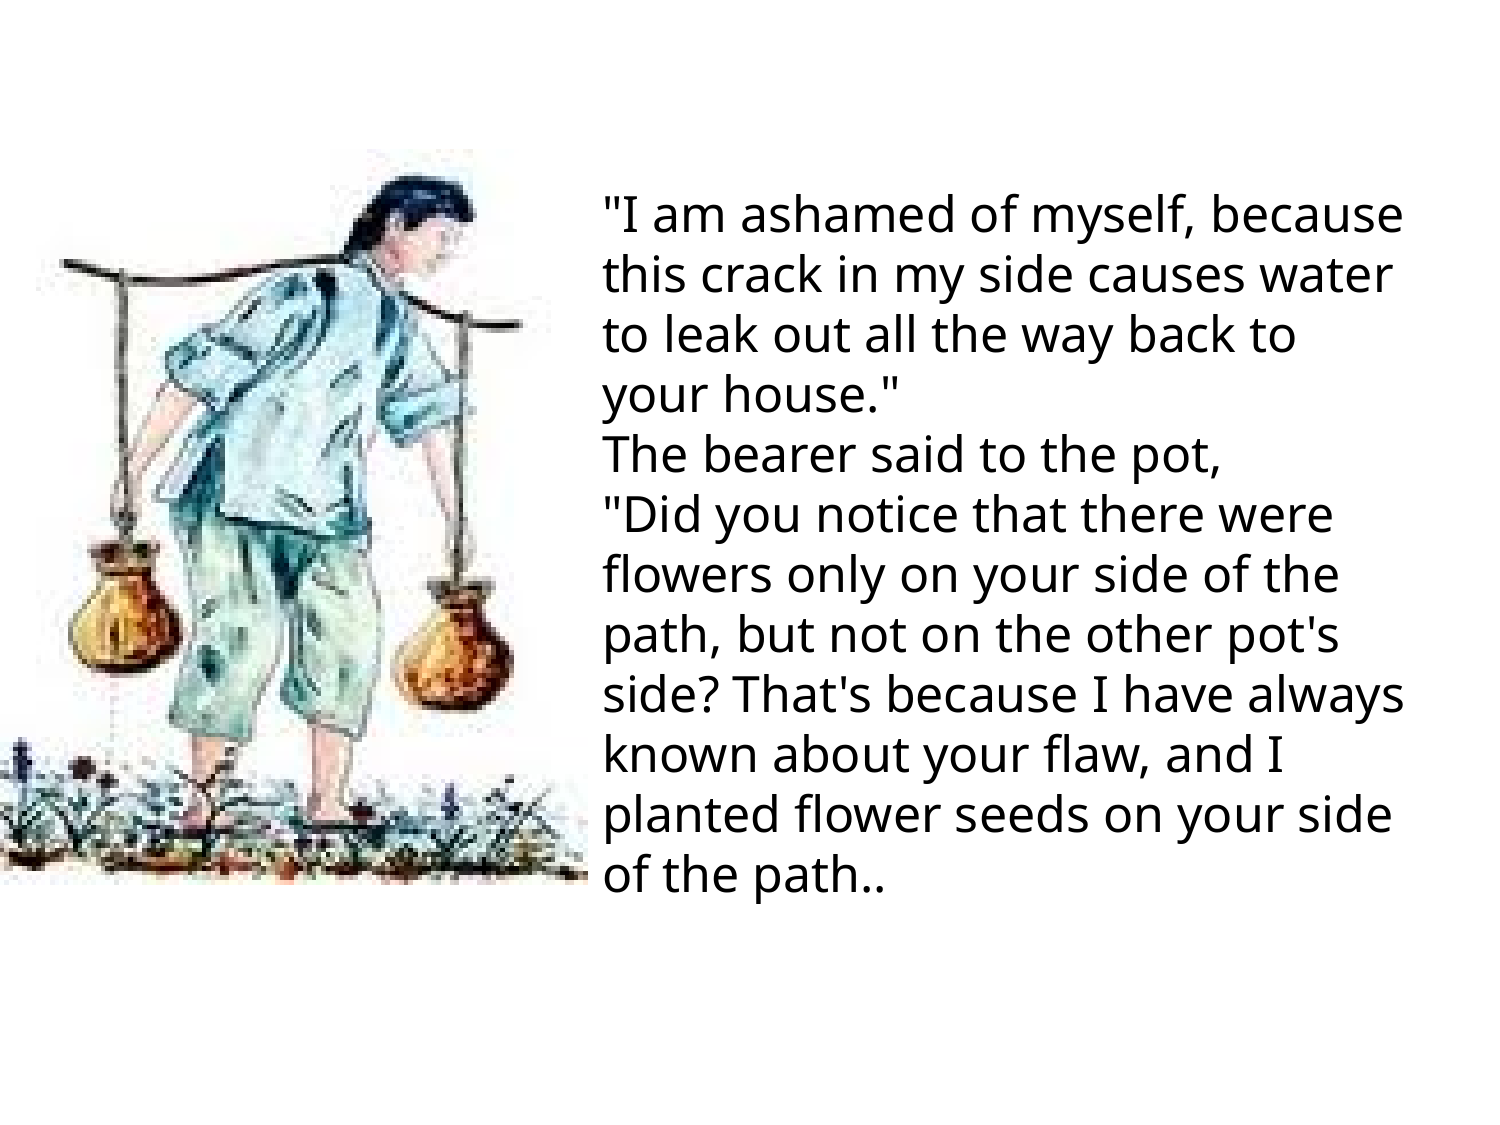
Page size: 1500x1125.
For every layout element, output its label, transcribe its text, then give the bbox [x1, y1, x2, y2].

text_box "I am ashamed of myself, because this crack in my side causes water to leak out all the way back to your house." The bearer said to the pot, "Did you notice that there were flowers only on your side of the path, but not on the other pot's side? That's because I have always known about your flaw, and I planted flower seeds on your side of the path.. [587, 174, 1425, 910]
picture [0, 149, 588, 885]
